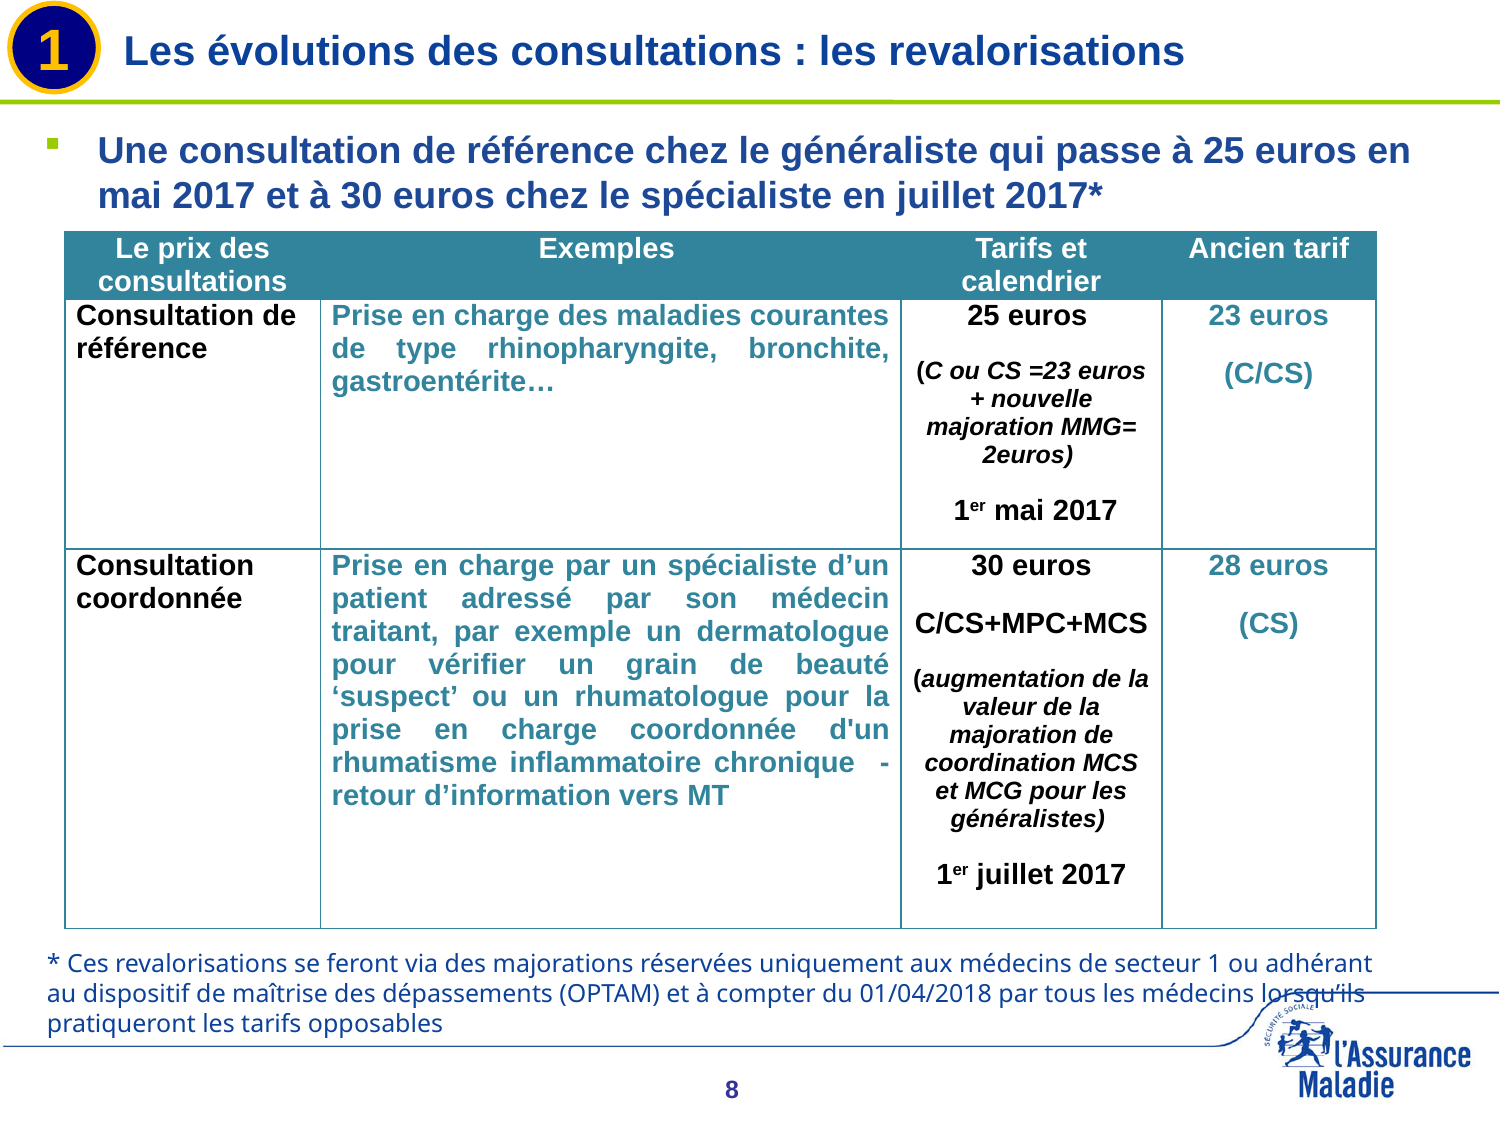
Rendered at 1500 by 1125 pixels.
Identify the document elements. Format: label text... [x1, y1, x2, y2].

list Une consultation de référence chez le généraliste qui passe à 25 euros en mai 2017 et à 30 euros chez le spécialiste en juillet 2017* [29, 66, 1463, 847]
table_cell Consultation coordonnée [66, 550, 320, 928]
table_header Le prix des consultations [66, 233, 320, 298]
table_header Tarifs et calendrier [902, 233, 1161, 298]
table_cell 28 euros (CS) [1163, 550, 1375, 928]
table_header Exemples [321, 233, 900, 298]
table_cell 25 euros (C ou CS =23 euros + nouvelle majoration MMG= 2euros) 1er mai 2017 [902, 300, 1161, 548]
slide_number 8 [690, 1070, 774, 1106]
table_cell 30 euros C/CS+MPC+MCS (augmentation de la valeur de la majoration de coordination MCS et MCG pour les généralistes) 1er juillet 2017 [902, 550, 1161, 928]
table_cell 23 euros (C/CS) [1163, 300, 1375, 548]
text_box * Ces revalorisations se feront via des majorations réservées uniquement aux médecins de secteur 1 ou adhérant au dispositif de maîtrise des dépassements (OPTAM) et à compter du 01/04/2018 par tous les médecins lorsqu’ils pratiqueront les tarifs opposables [32, 940, 1415, 1046]
text_box 1 [9, 3, 99, 92]
table_header Ancien tarif [1163, 233, 1375, 298]
table_cell Consultation de référence [66, 300, 320, 548]
picture [0, 988, 1500, 1124]
table_cell Prise en charge des maladies courantes de type rhinopharyngite, bronchite, gastroentérite… [321, 300, 900, 548]
title Les évolutions des consultations : les revalorisations [108, 7, 1500, 90]
table_cell Prise en charge par un spécialiste d’un patient adressé par son médecin traitant, par exemple un dermatologue pour vérifier un grain de beauté ‘suspect’ ou un rhumatologue pour la prise en charge coordonnée d'un rhumatisme inflammatoire chronique -retour d’information vers MT [321, 550, 900, 928]
